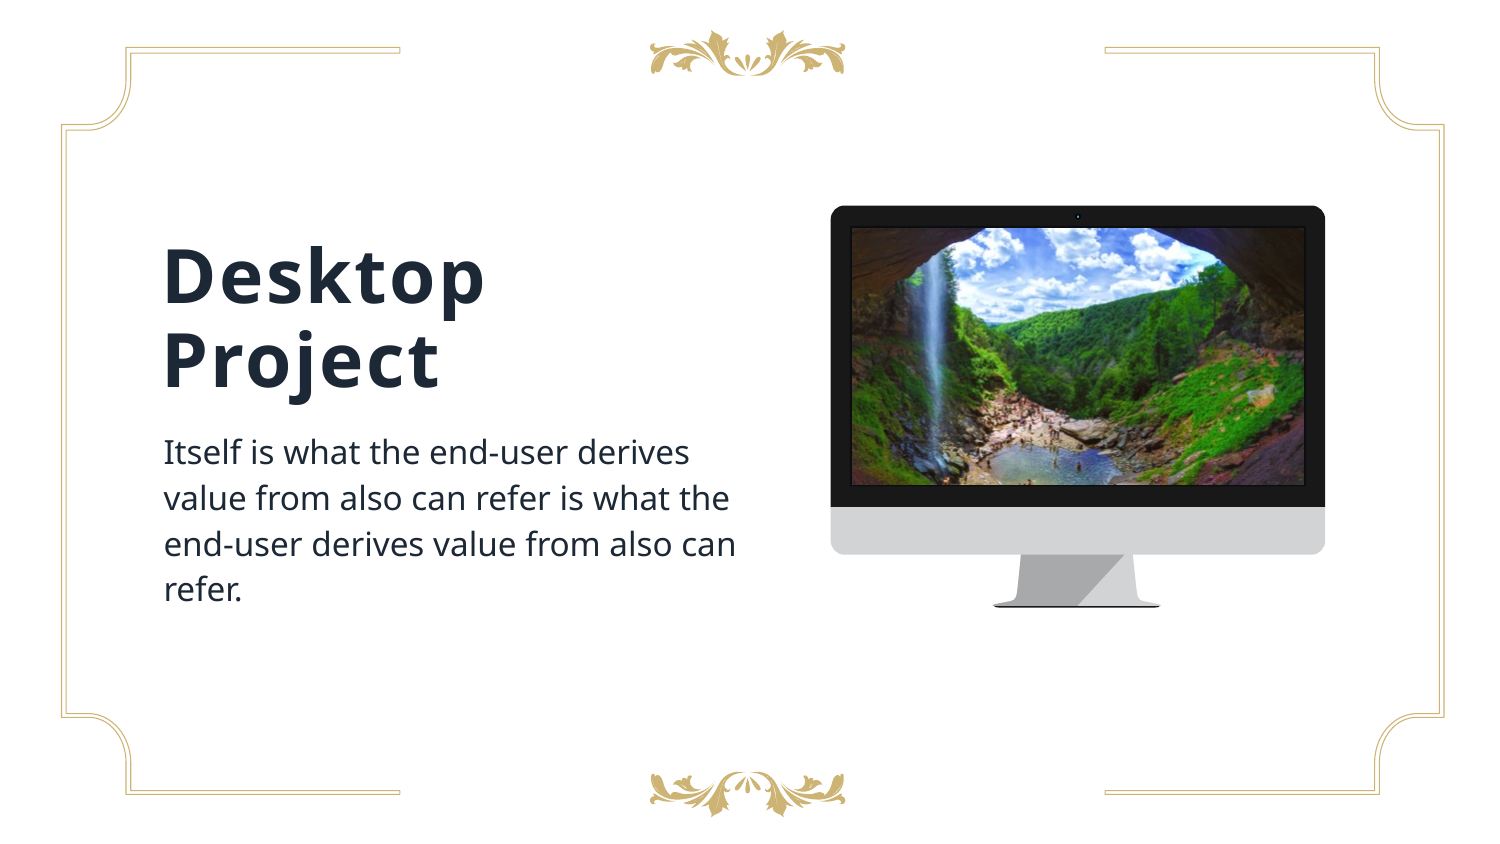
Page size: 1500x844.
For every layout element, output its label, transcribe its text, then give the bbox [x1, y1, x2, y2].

picture [852, 228, 1304, 485]
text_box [830, 205, 1326, 608]
text_box Desktop Project [147, 228, 731, 410]
text_box Itself is what the end-user derives value from also can refer is what the end-user derives value from also can refer. [148, 417, 785, 616]
